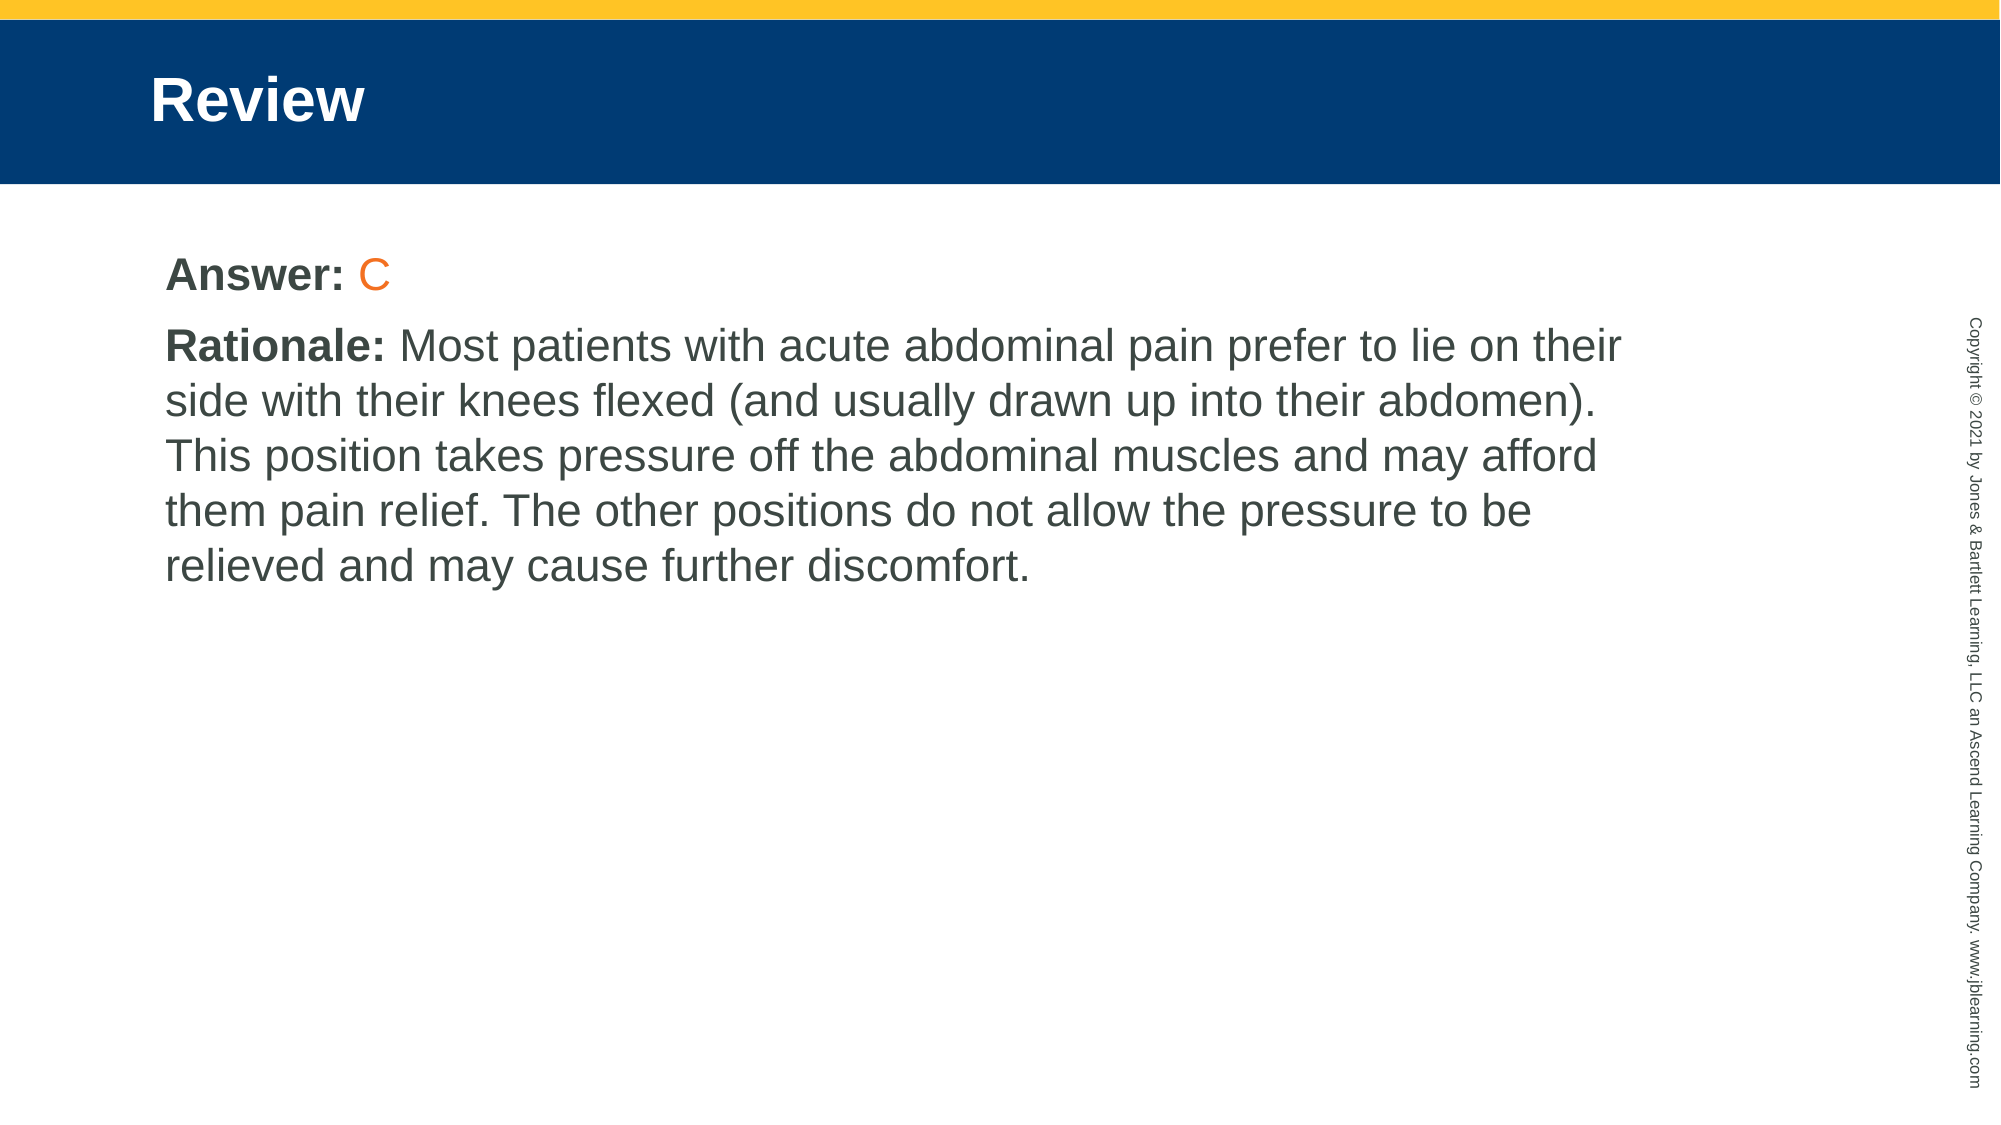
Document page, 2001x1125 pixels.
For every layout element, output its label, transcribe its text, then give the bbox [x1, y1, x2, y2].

list Answer: C Rationale: Most patients with acute abdominal pain prefer to lie on their side with their knees flexed (and usually drawn up into their abdomen). This position takes pressure off the abdominal muscles and may afford them pain relief. The other positions do not allow the pressure to be relieved and may cause further discomfort. [150, 237, 1723, 1025]
title Review [0, 19, 2000, 185]
